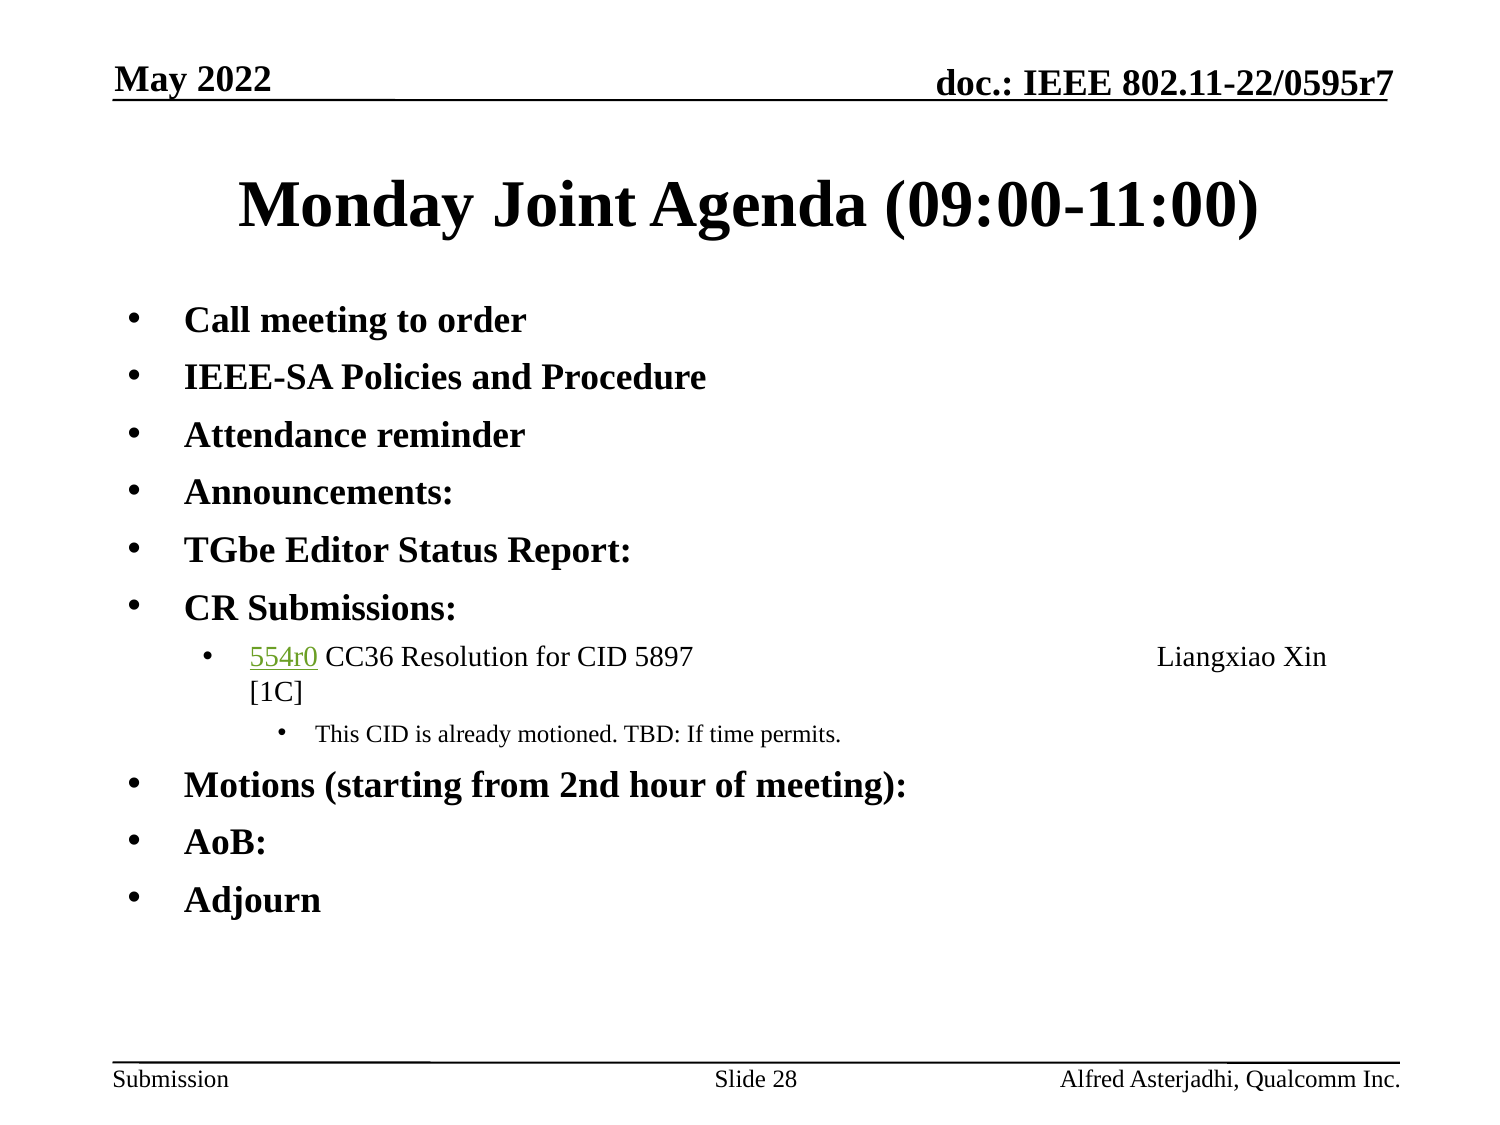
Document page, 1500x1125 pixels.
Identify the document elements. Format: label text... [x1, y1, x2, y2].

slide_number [114, 54, 423, 100]
footer Alfred Asterjadhi, Qualcomm Inc. [878, 1061, 1402, 1093]
list Call meeting to order IEEE-SA Policies and Procedure Attendance reminder Announcements: TGbe Editor Status Report: CR Submissions: 554r0 CC36 Resolution for CID 5897 Liangxiao Xin [1C] This CID is already motioned. TBD: If time permits. Motions (starting from 2nd hour of meeting): AoB: Adjourn [112, 286, 1388, 1063]
title Monday Joint Agenda (09:00-11:00) [112, 112, 1388, 286]
slide_number Slide 28 [712, 1061, 800, 1123]
